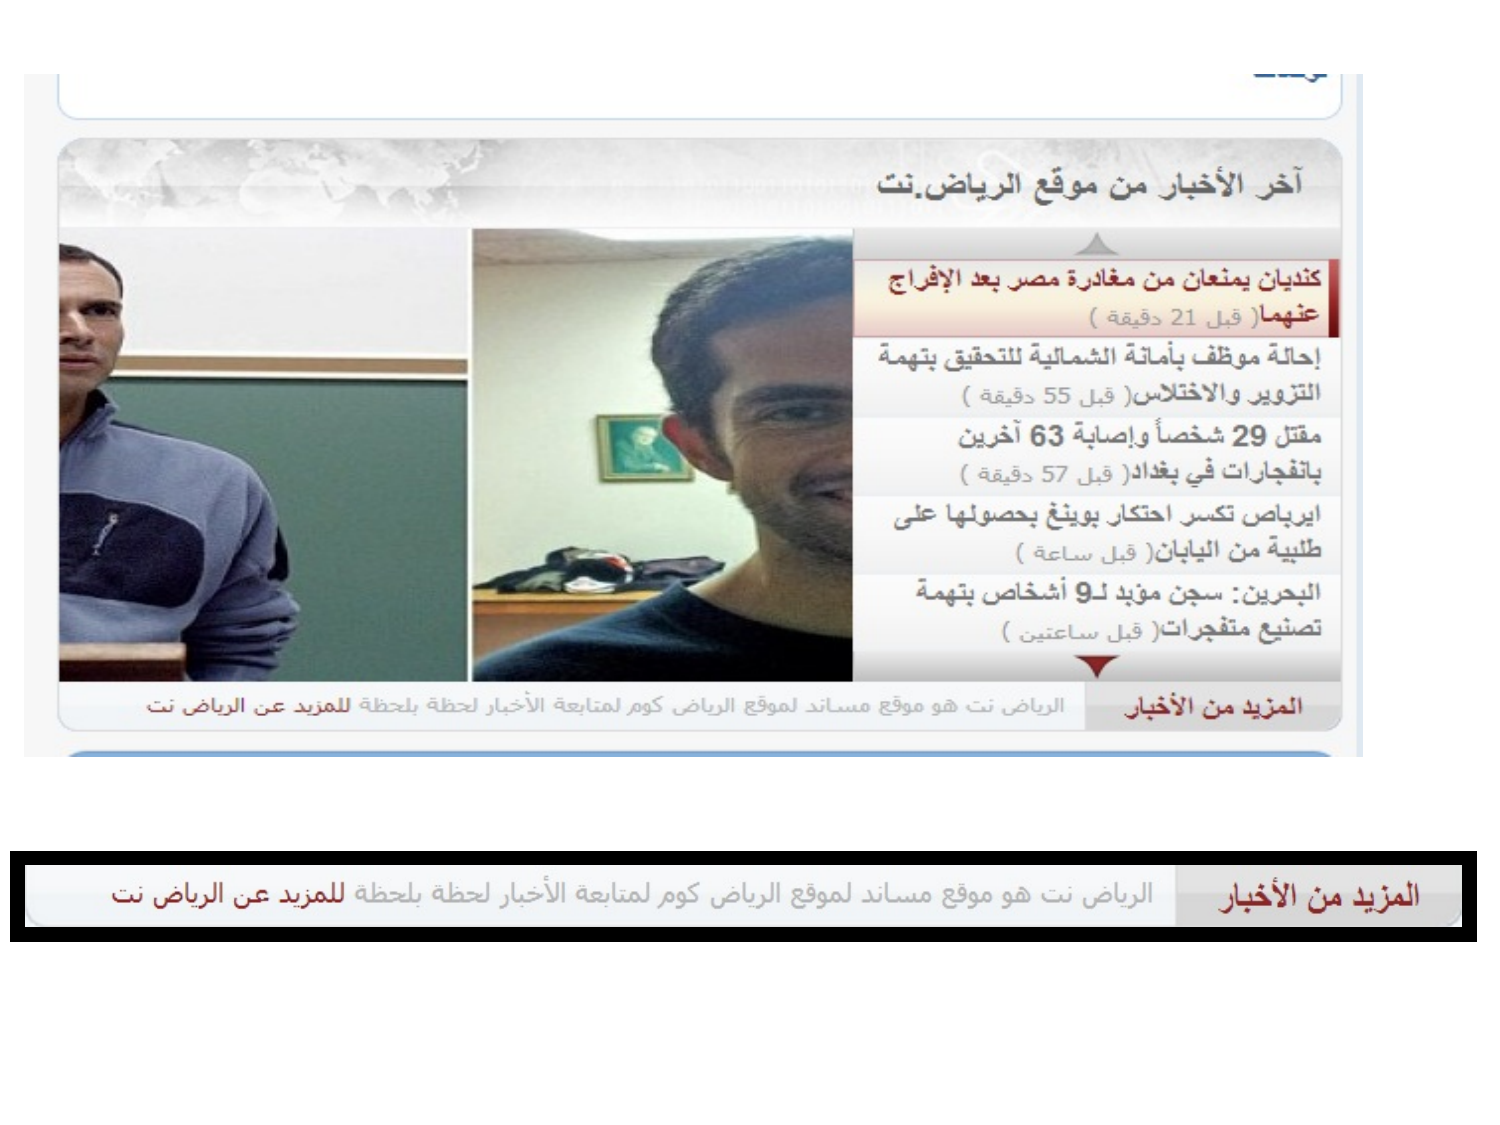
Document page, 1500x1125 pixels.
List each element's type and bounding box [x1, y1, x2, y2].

list [24, 74, 1363, 757]
picture [24, 865, 1463, 928]
